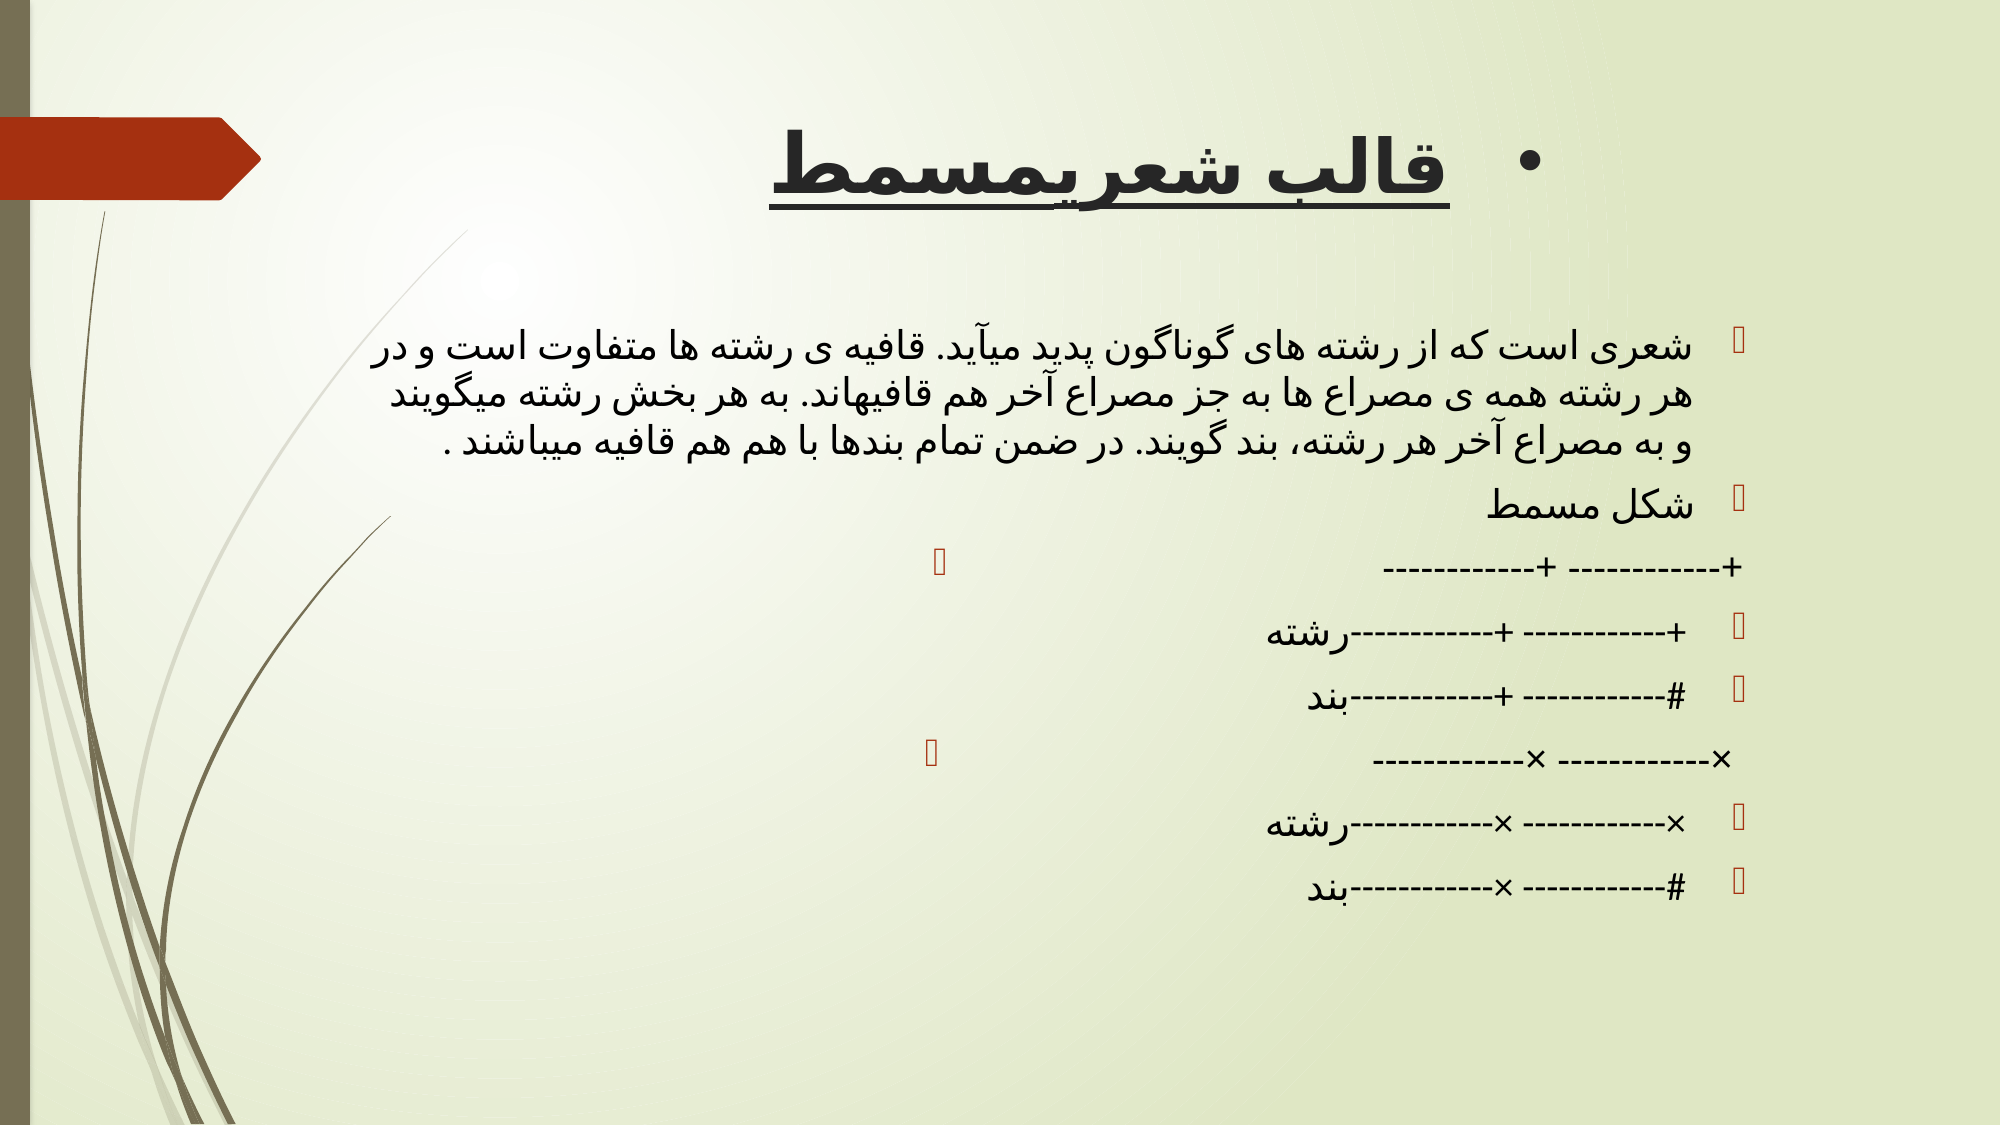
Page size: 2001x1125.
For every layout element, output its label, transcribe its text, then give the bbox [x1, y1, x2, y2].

title قالب شعریمسمط [425, 102, 1888, 313]
text_box [850, 434, 1151, 735]
list شعری است که از رشته های گوناگون پدید میآید. قافیه ی رشته ها متفاوت است و در هر رشته همه ی مصراع ها به جز مصراع آخر هم قافیهاند. به هر بخش رشته میگویند و به مصراع آخر هر رشته، بند گویند. در ضمن تمام بندها با هم هم قافیه میباشند . شکل مسمط ------------+ ------------+ +------------ +------------رشته #------------ +------------بند ------------× ------------× ×------------ ×------------رشته #------------ ×------------بند [348, 312, 1759, 950]
